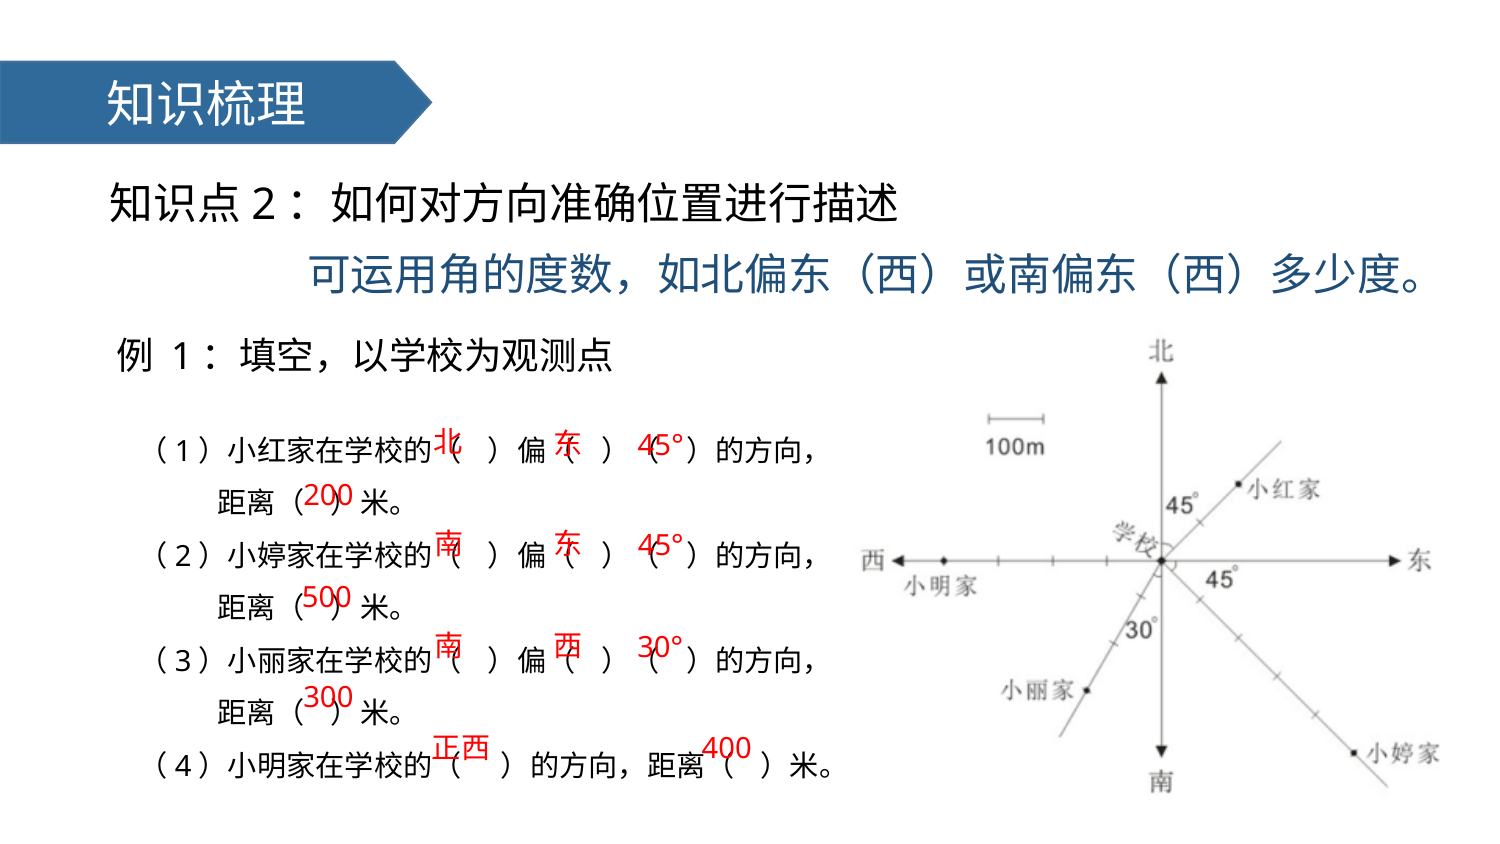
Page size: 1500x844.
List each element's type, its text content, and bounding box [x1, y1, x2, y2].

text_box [101, 325, 1446, 830]
text_box 知识点2：如何对方向准确位置进行描述 [98, 169, 1267, 234]
text_box 可运用角的度数，如北偏东（西）或南偏东（西）多少度。 [295, 214, 1446, 305]
text_box 知识梳理 [0, 61, 432, 144]
